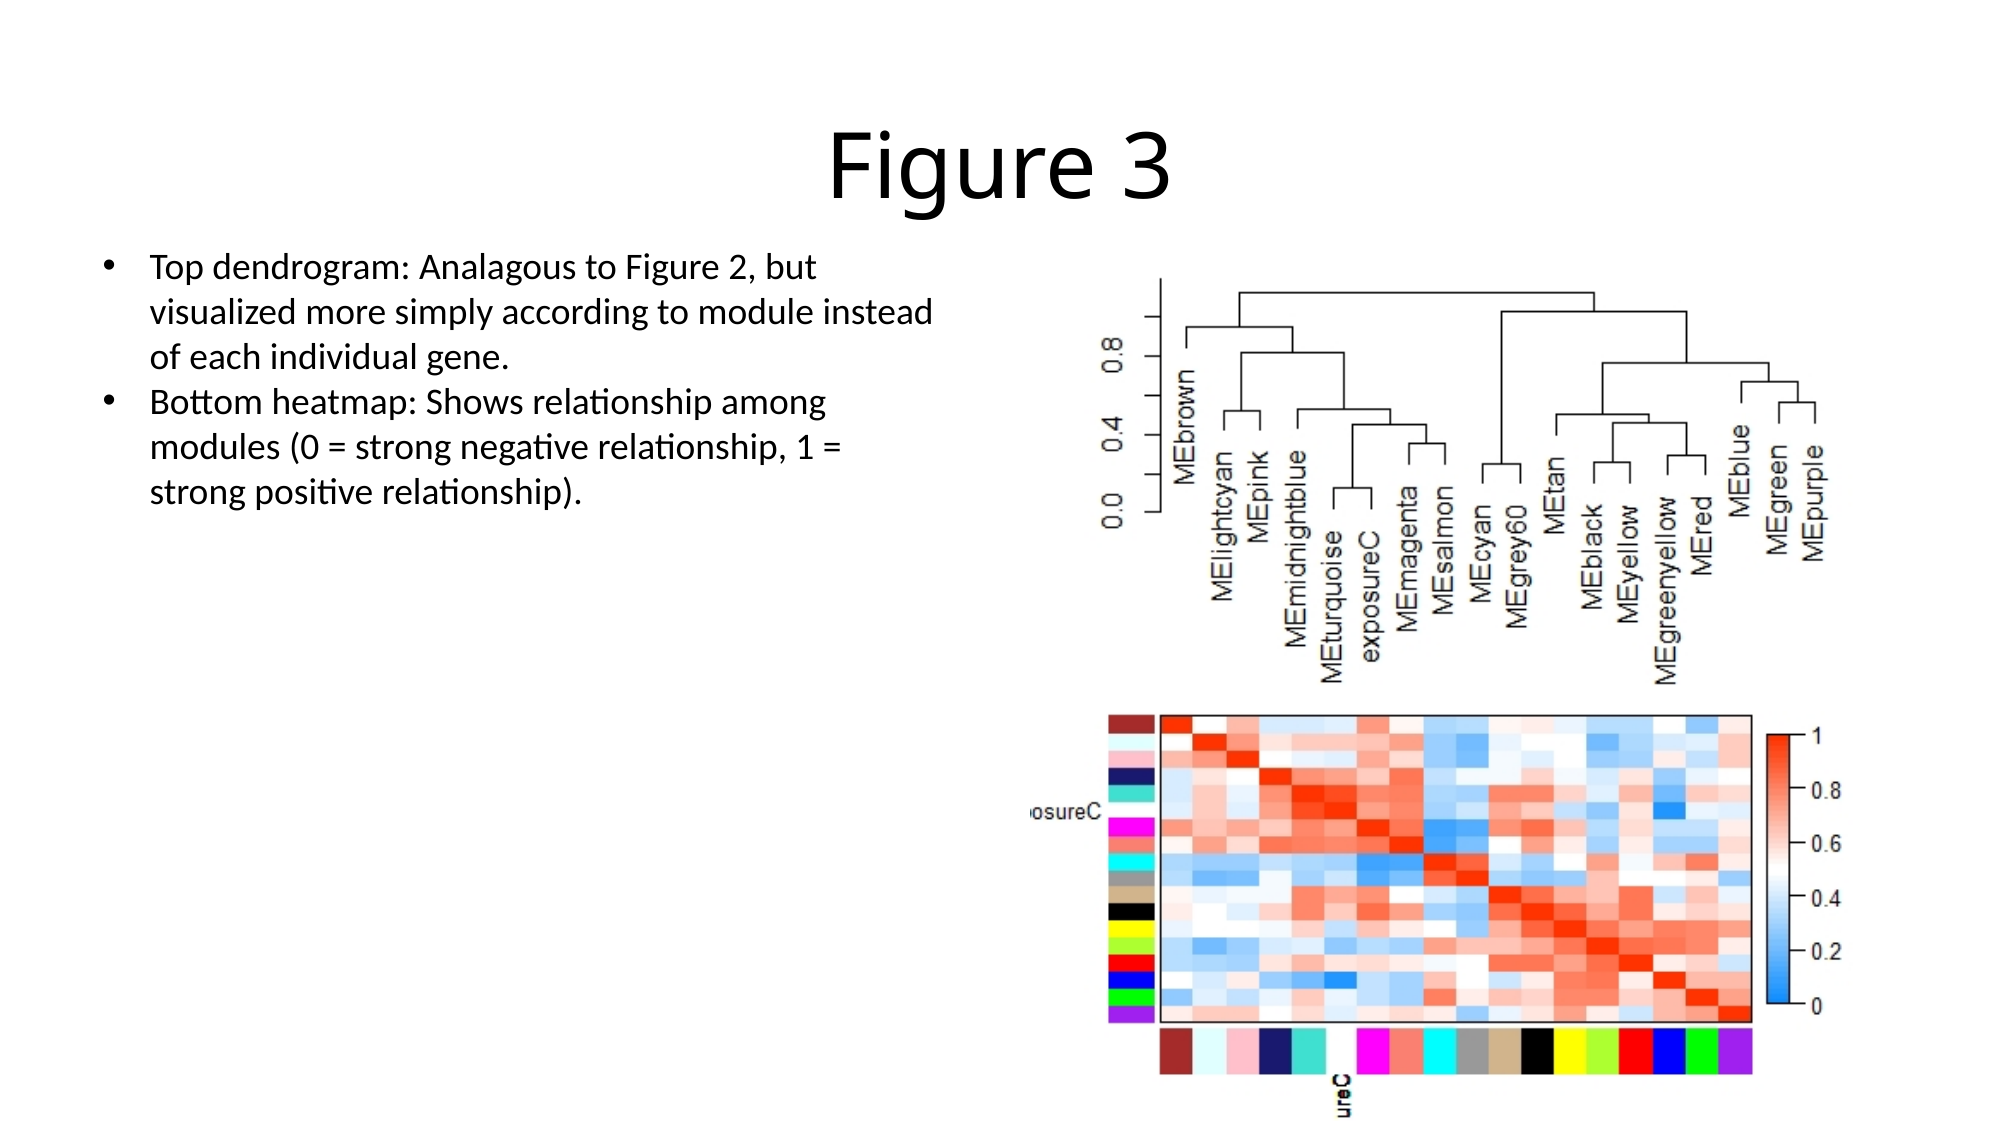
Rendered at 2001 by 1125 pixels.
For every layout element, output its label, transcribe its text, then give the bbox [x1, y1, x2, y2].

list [1030, 246, 1906, 1121]
text_box Top dendrogram: Analagous to Figure 2, but visualized more simply according to module instead of each individual gene. Bottom heatmap: Shows relationship among modules (0 = strong negative relationship, 1 = strong positive relationship). [87, 234, 956, 520]
title Figure 3 [137, 59, 1863, 278]
